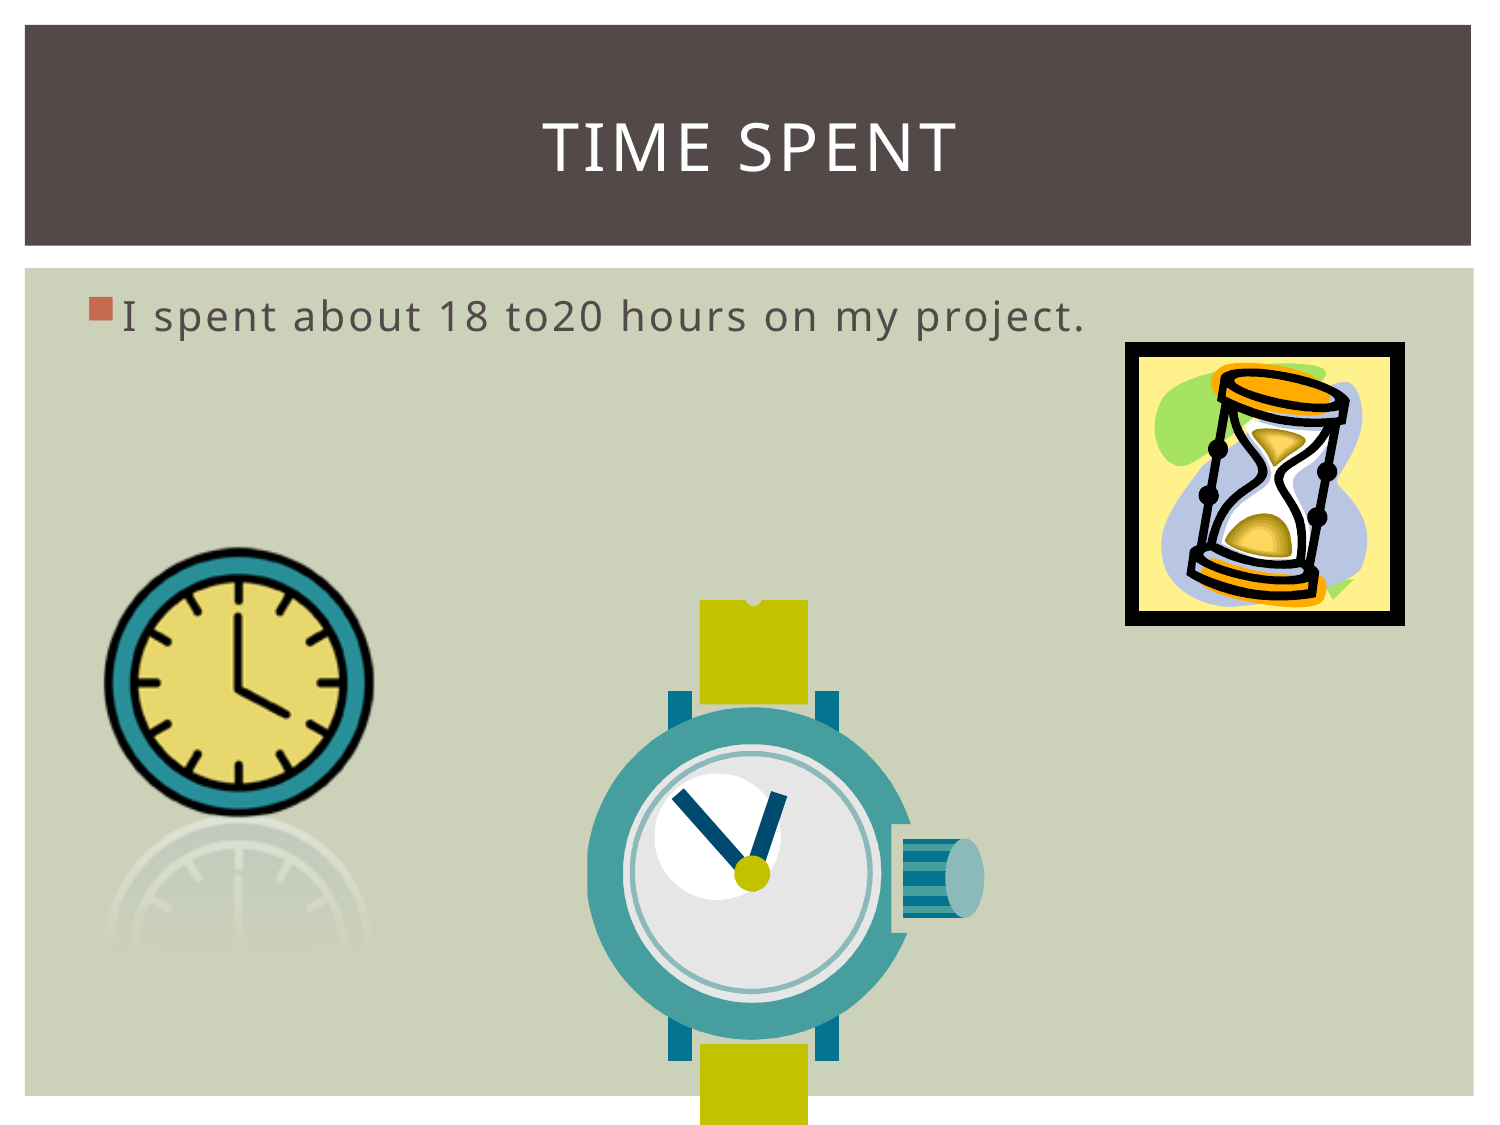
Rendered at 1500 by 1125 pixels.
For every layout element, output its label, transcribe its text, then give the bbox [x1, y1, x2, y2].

picture [1124, 337, 1411, 631]
title Time spent [62, 58, 1438, 232]
list I spent about 18 to20 hours on my project. [62, 281, 1442, 1005]
picture [587, 599, 990, 1125]
picture [12, 524, 463, 976]
